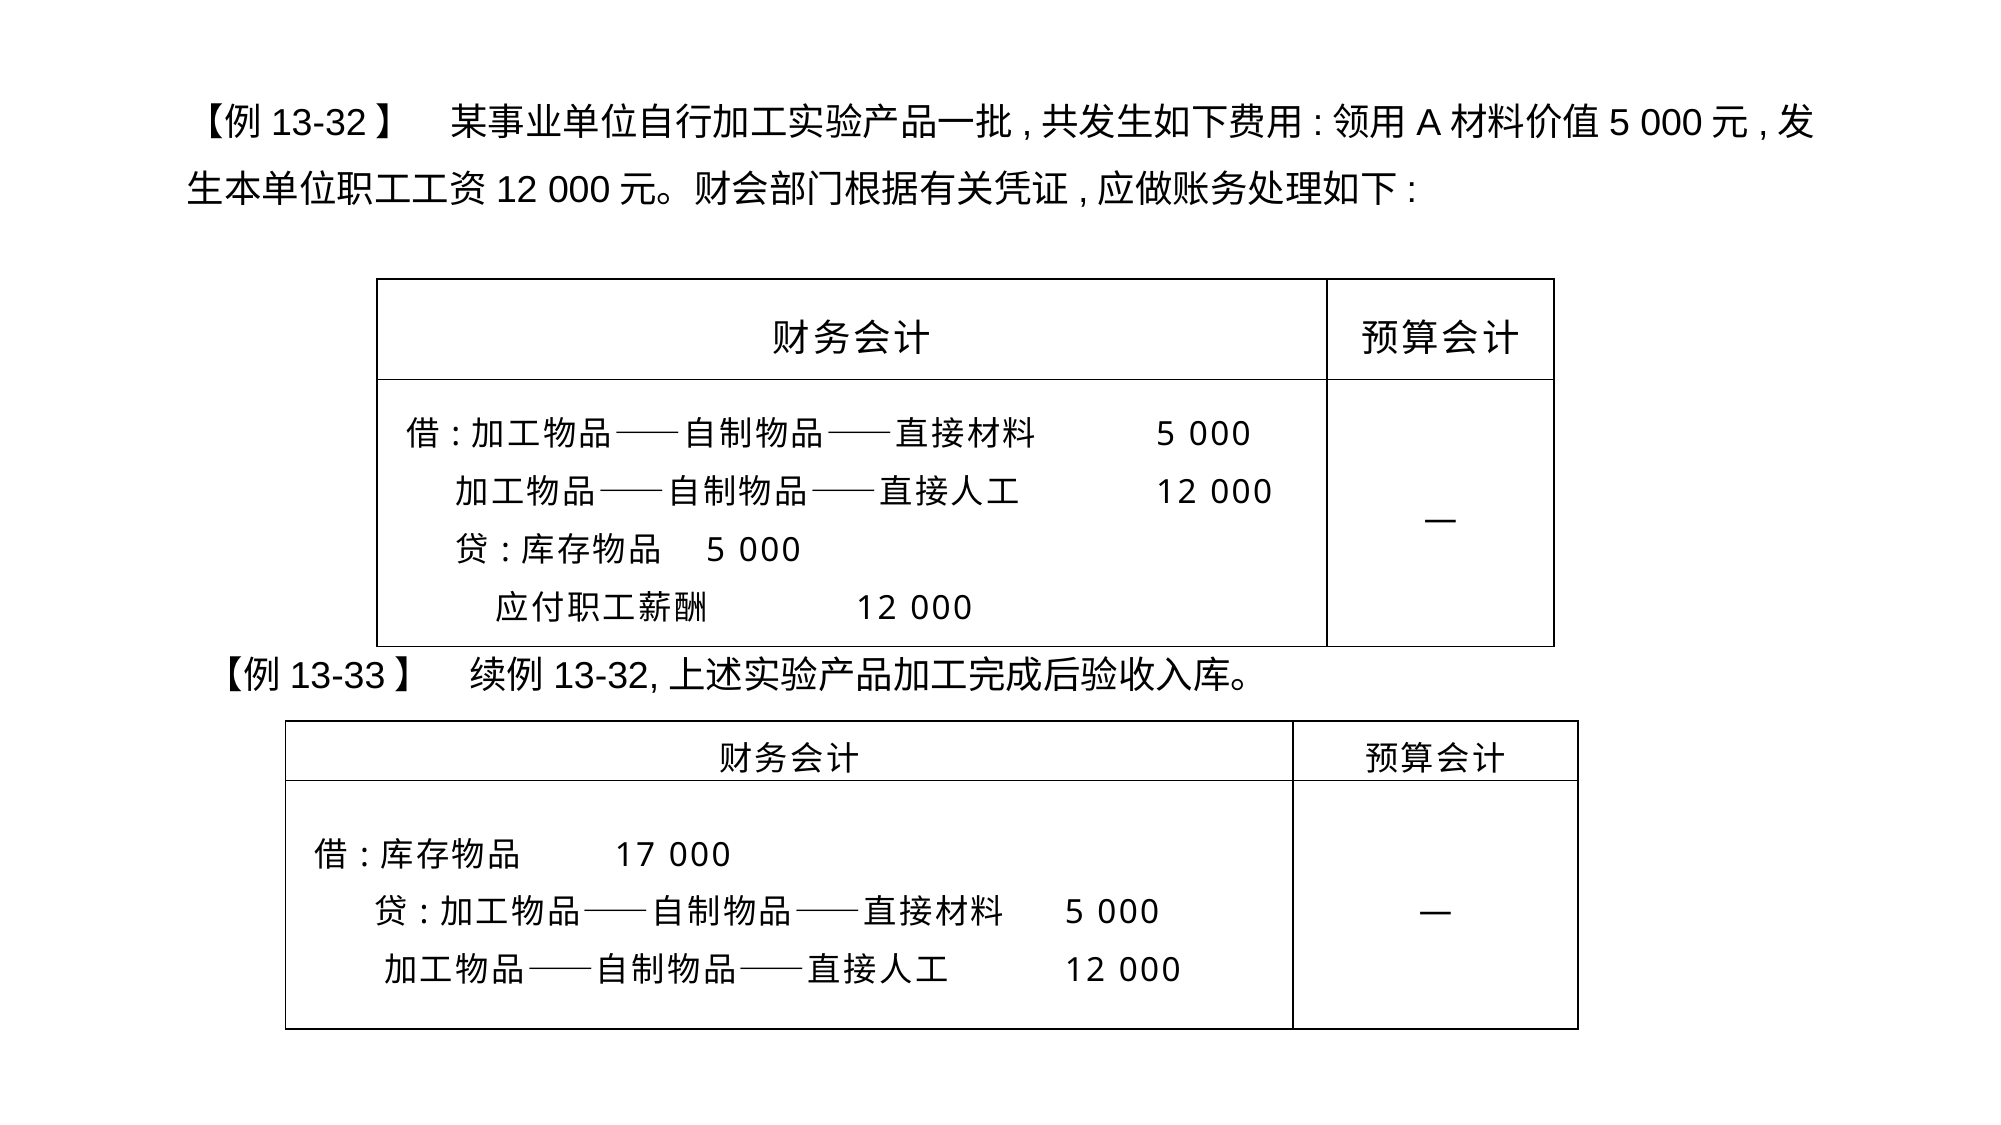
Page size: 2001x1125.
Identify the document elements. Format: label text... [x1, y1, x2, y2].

text_box 【例13-33】 续例13-32,上述实验产品加工完成后验收入库。 [191, 620, 1821, 758]
table_header 财务会计 [286, 722, 1292, 780]
table_cell — [1294, 781, 1577, 1028]
table_header 预算会计 [1328, 280, 1553, 379]
table_header 预算会计 [1294, 722, 1577, 780]
table_cell — [1328, 380, 1553, 620]
table_header 财务会计 [378, 280, 1326, 379]
table_cell 借:加工物品——自制物品——直接材料 5 000 加工物品——自制物品——直接人工 12 000 贷:库存物品 5 000 应付职工薪酬 12 000 [378, 380, 1326, 620]
text_box 【例13-32】 某事业单位自行加工实验产品一批,共发生如下费用:领用A材料价值5 000元,发生本单位职工工资12 000元。财会部门根据有关凭证,应做账务处理如下: [172, 67, 1832, 261]
table_cell 借:库存物品 17 000 贷:加工物品——自制物品——直接材料 5 000 加工物品——自制物品——直接人工 12 000 [286, 781, 1292, 1028]
